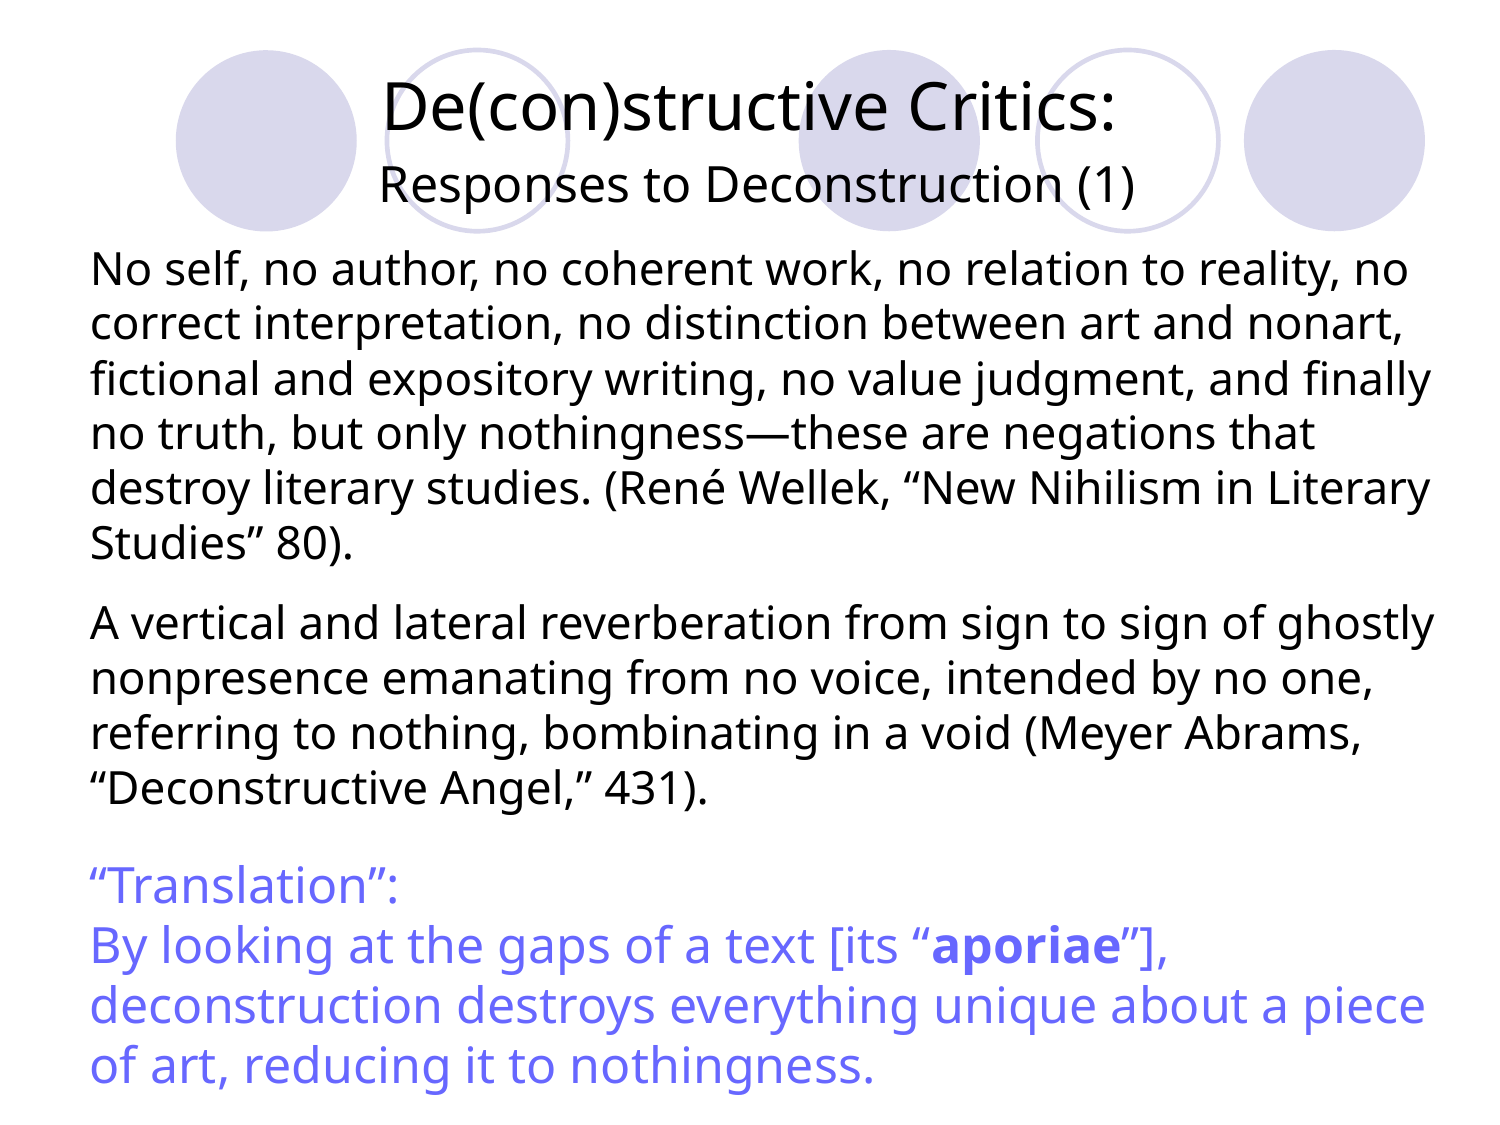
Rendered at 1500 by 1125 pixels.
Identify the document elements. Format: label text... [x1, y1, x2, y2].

text_box No self, no author, no coherent work, no relation to reality, no correct interpretation, no distinction between art and nonart, fictional and expository writing, no value judgment, and finally no truth, but only nothingness—these are negations that destroy literary studies. (René Wellek, “New Nihilism in Literary Studies” 80). [0, 231, 1500, 577]
title De(con)structive Critics: Responses to Deconstruction (1) [74, 44, 1426, 231]
text_box A vertical and lateral reverberation from sign to sign of ghostly nonpresence emanating from no voice, intended by no one, referring to nothing, bombinating in a void (Meyer Abrams, “Deconstructive Angel,” 431). [0, 586, 1500, 821]
text_box “Translation”: By looking at the gaps of a text [its “aporiae”], deconstruction destroys everything unique about a piece of art, reducing it to nothingness. [0, 846, 1500, 1101]
